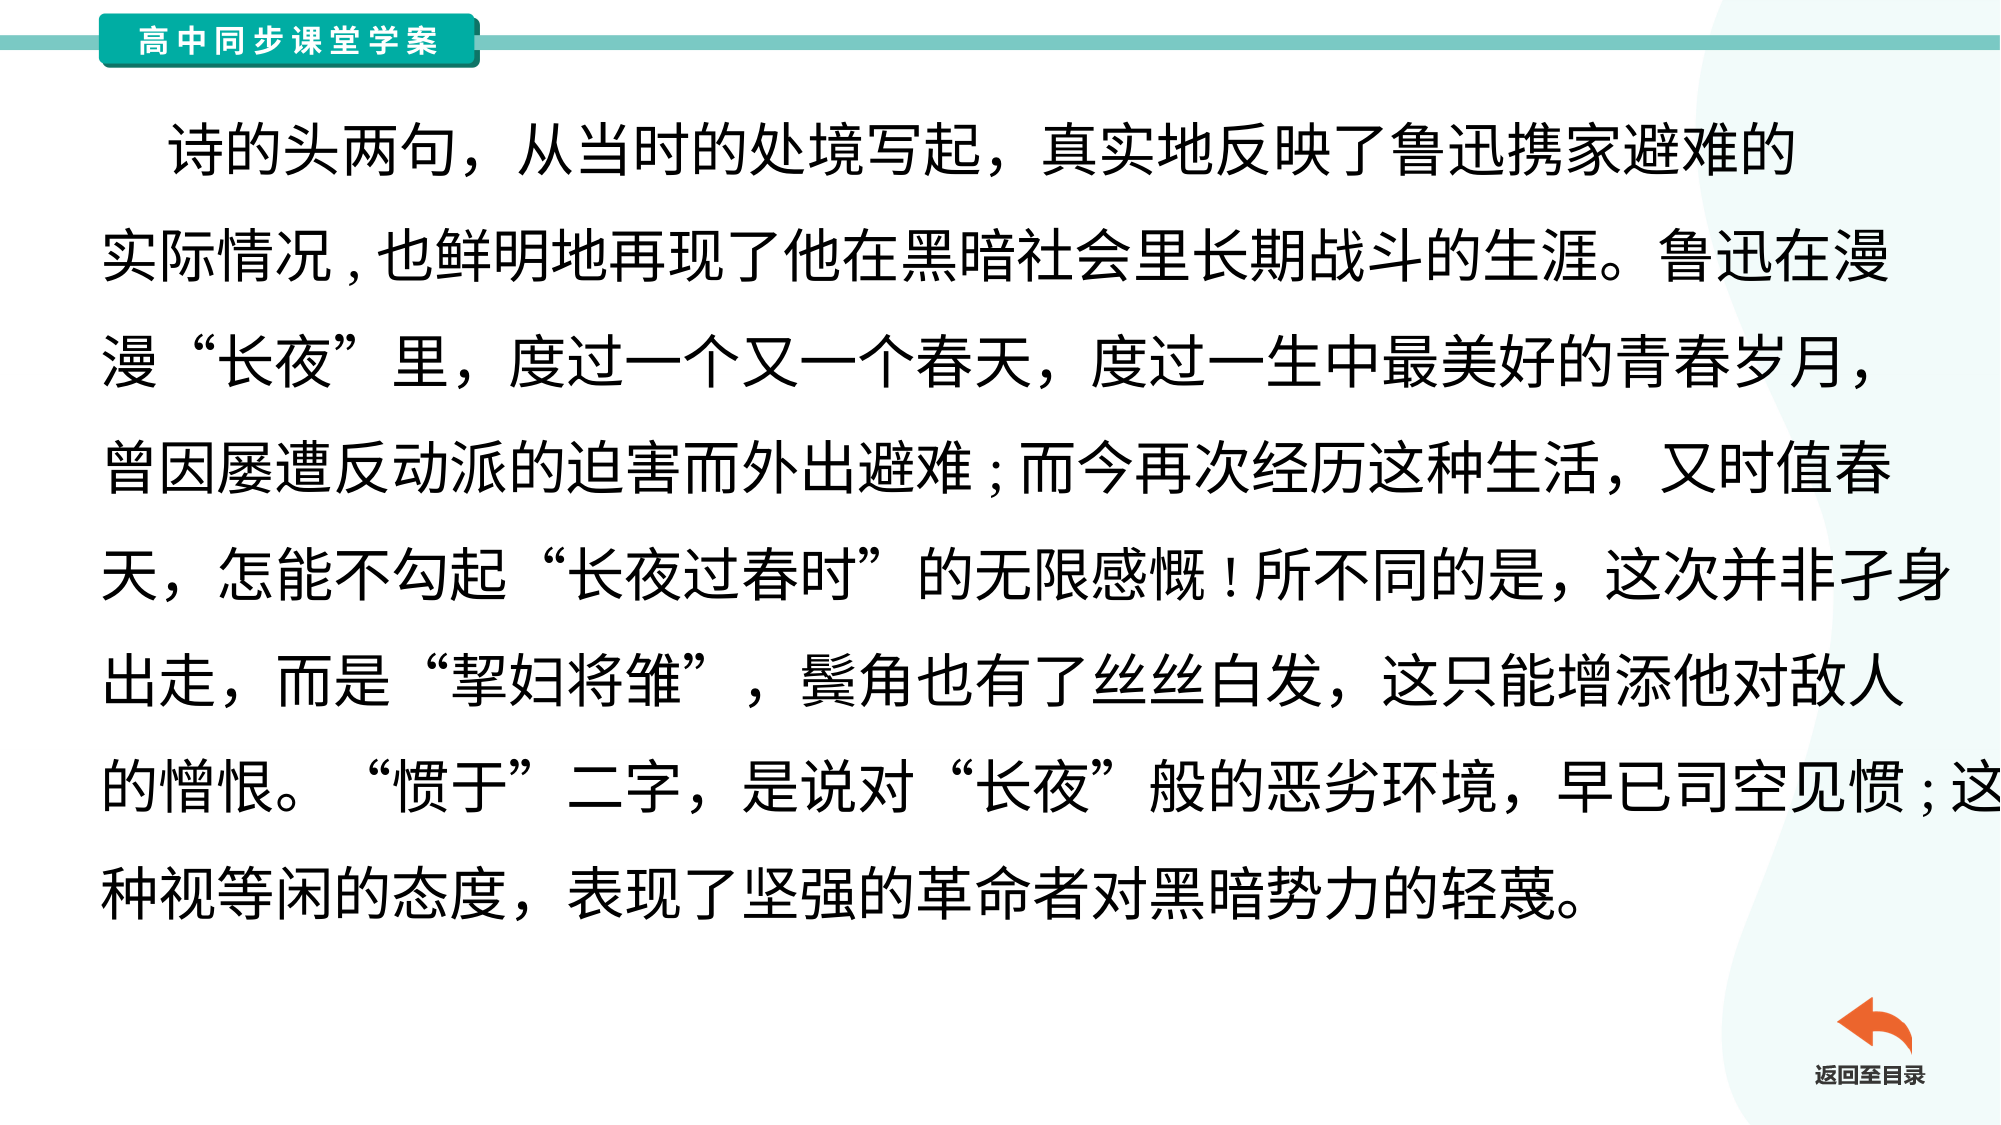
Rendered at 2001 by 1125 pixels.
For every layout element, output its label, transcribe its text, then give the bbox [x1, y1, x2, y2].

picture [0, 0, 2000, 1125]
text_box 诗的头两句，从当时的处境写起，真实地反映了鲁迅携家避难的 实际情况,也鲜明地再现了他在黑暗社会里长期战斗的生涯。鲁迅在漫 漫“长夜”里，度过一个又一个春天，度过一生中最美好的青春岁月， 曾因屡遭反动派的迫害而外出避难;而今再次经历这种生活，又时值春 天，怎能不勾起“长夜过春时”的无限感慨!所不同的是，这次并非孑身 出走，而是“挈妇将雏”，鬓角也有了丝丝白发，这只能增添他对敌人 的憎恨。“惯于”二字，是说对“长夜”般的恶劣环境，早已司空见惯;这 种视等闲的态度，表现了坚强的革命者对黑暗势力的轻蔑。 [100, 76, 1899, 927]
